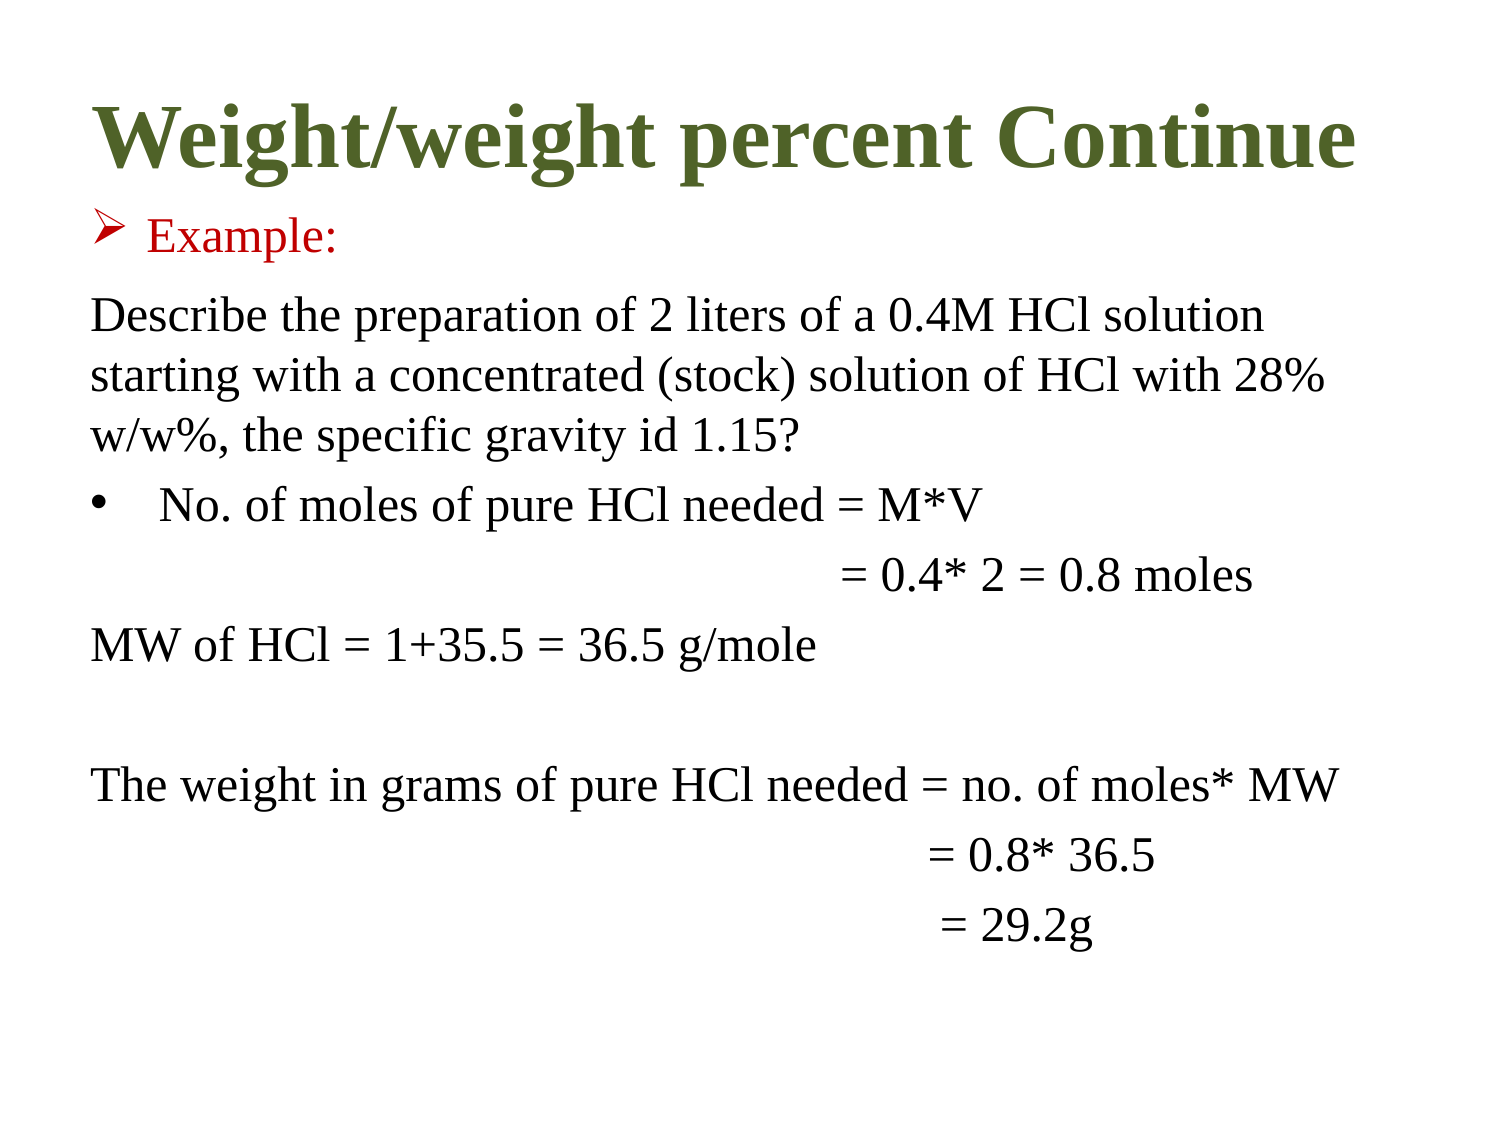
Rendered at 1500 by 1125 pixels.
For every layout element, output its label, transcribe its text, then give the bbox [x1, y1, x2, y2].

list Example: Describe the preparation of 2 liters of a 0.4M HCl solution starting with a concentrated (stock) solution of HCl with 28% w/w%, the specific gravity id 1.15? No. of moles of pure HCl needed = M*V = 0.4* 2 = 0.8 moles MW of HCl = 1+35.5 = 36.5 g/mole The weight in grams of pure HCl needed = no. of moles* MW = 0.8* 36.5 = 29.2g [75, 195, 1363, 1050]
title Weight/weight percent Continue [50, 37, 1400, 225]
